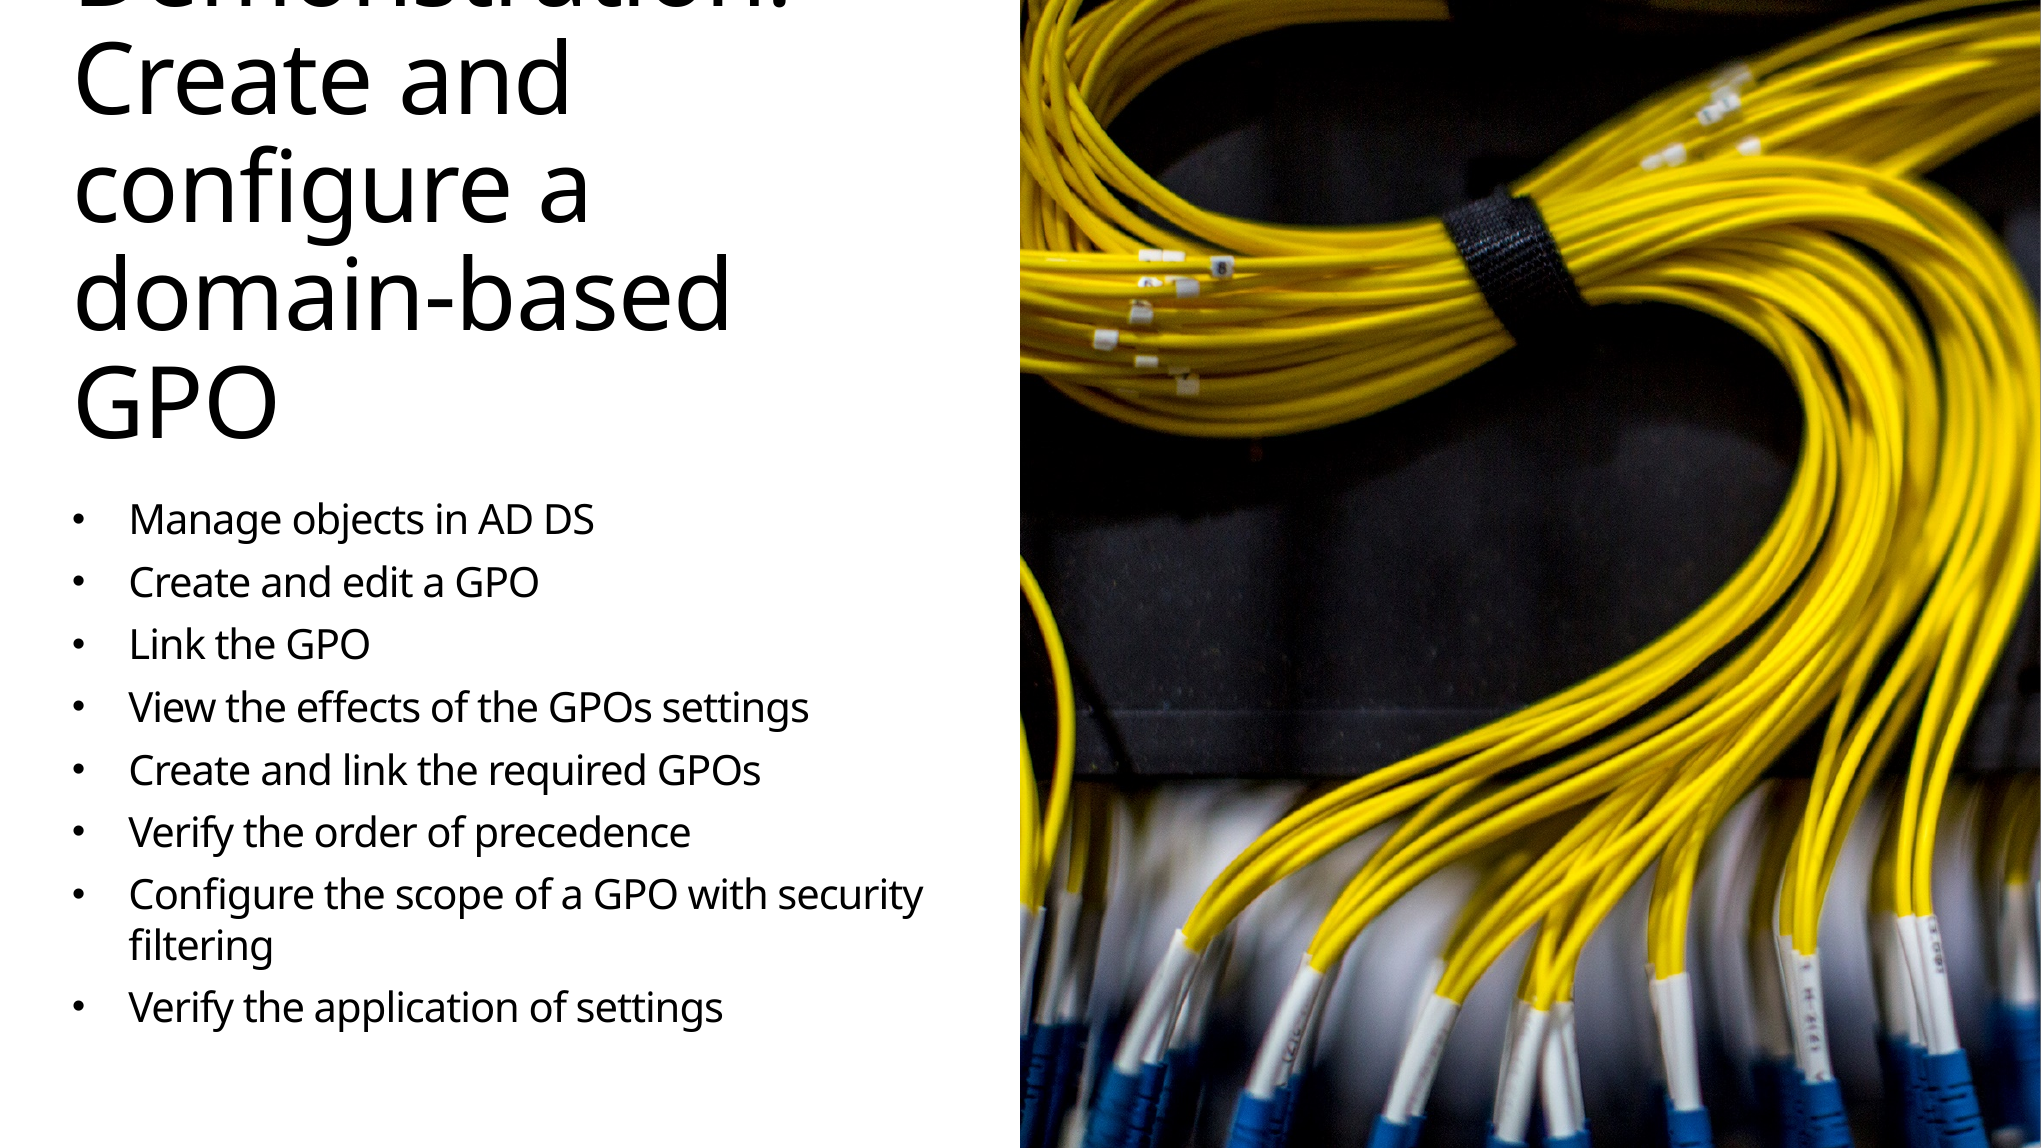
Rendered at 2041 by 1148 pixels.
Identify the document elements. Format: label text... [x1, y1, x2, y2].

subtitle Manage objects in AD DS Create and edit a GPO Link the GPO View the effects of the GPOs settings Create and link the required GPOs Verify the order of precedence Configure the scope of a GPO with security filtering Verify the application of settings [71, 493, 981, 771]
title Demonstration: Create and configure a domain-based GPO [71, 190, 981, 491]
picture [1020, 0, 2041, 1148]
